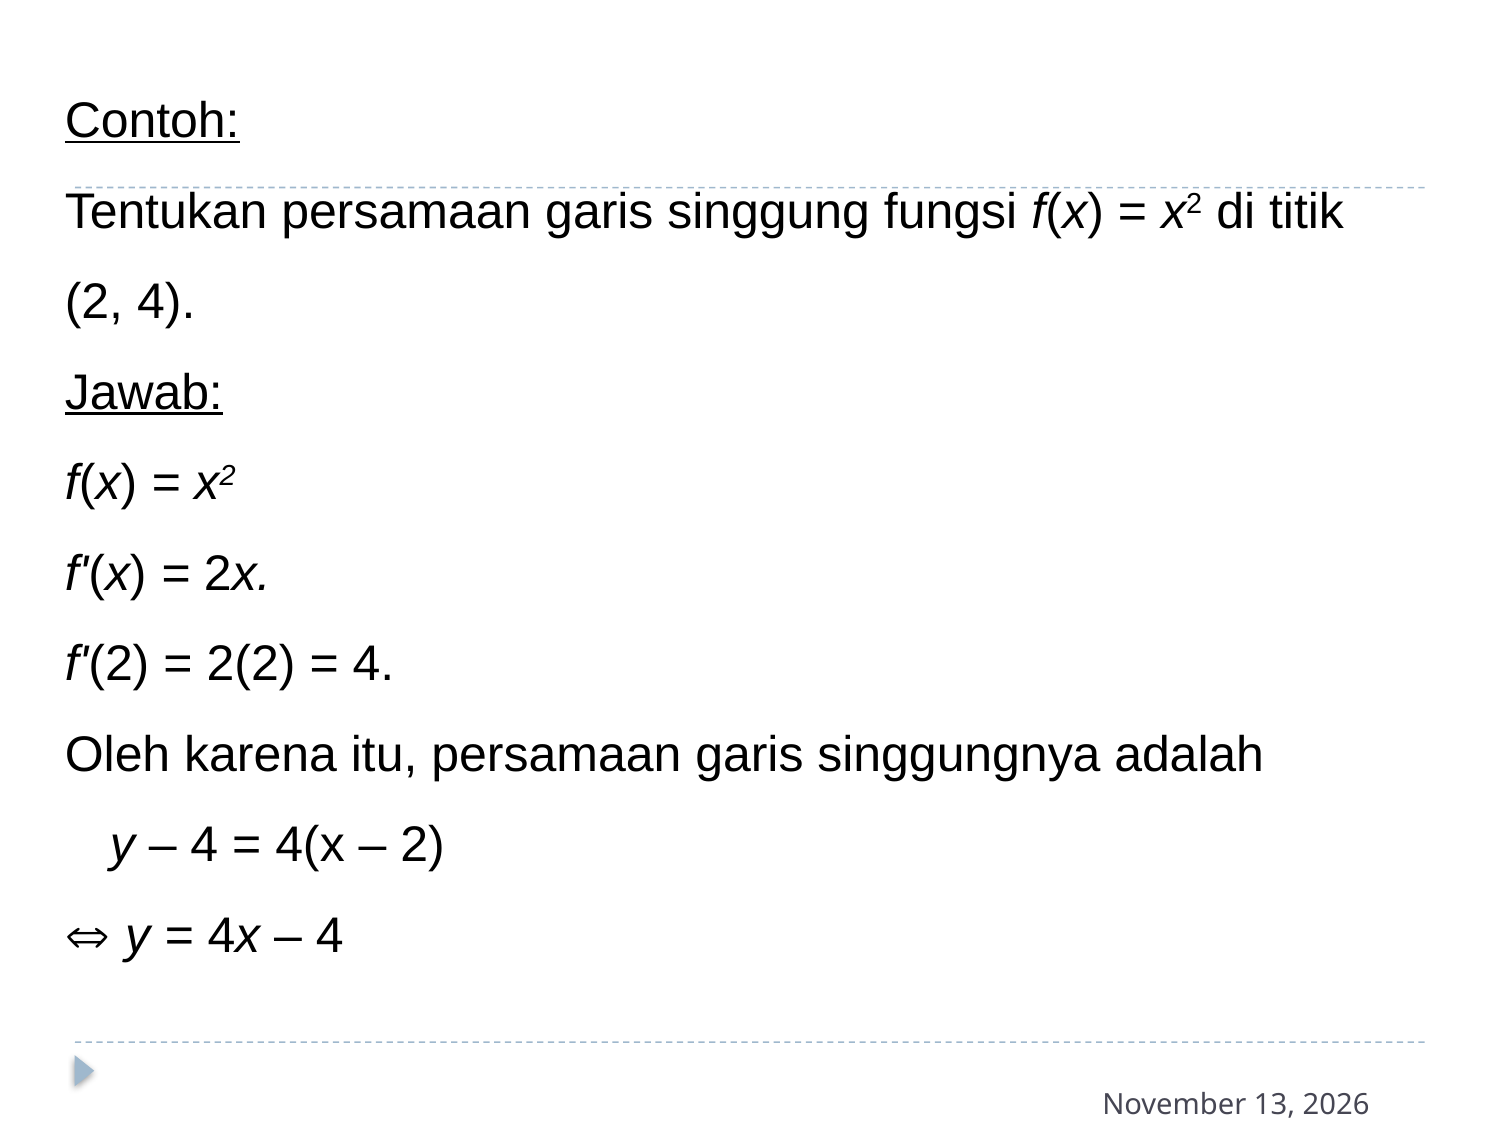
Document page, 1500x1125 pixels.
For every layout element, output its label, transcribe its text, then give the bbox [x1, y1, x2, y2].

list Contoh: Tentukan persamaan garis singgung fungsi f(x) = x2 di titik (2, 4). Jawab: f(x) = x2 f'(x) = 2x. f'(2) = 2(2) = 4. Oleh karena itu, persamaan garis singgungnya adalah y – 4 = 4(x – 2)  y = 4x – 4 [50, 62, 1475, 973]
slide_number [1087, 1077, 1500, 1125]
